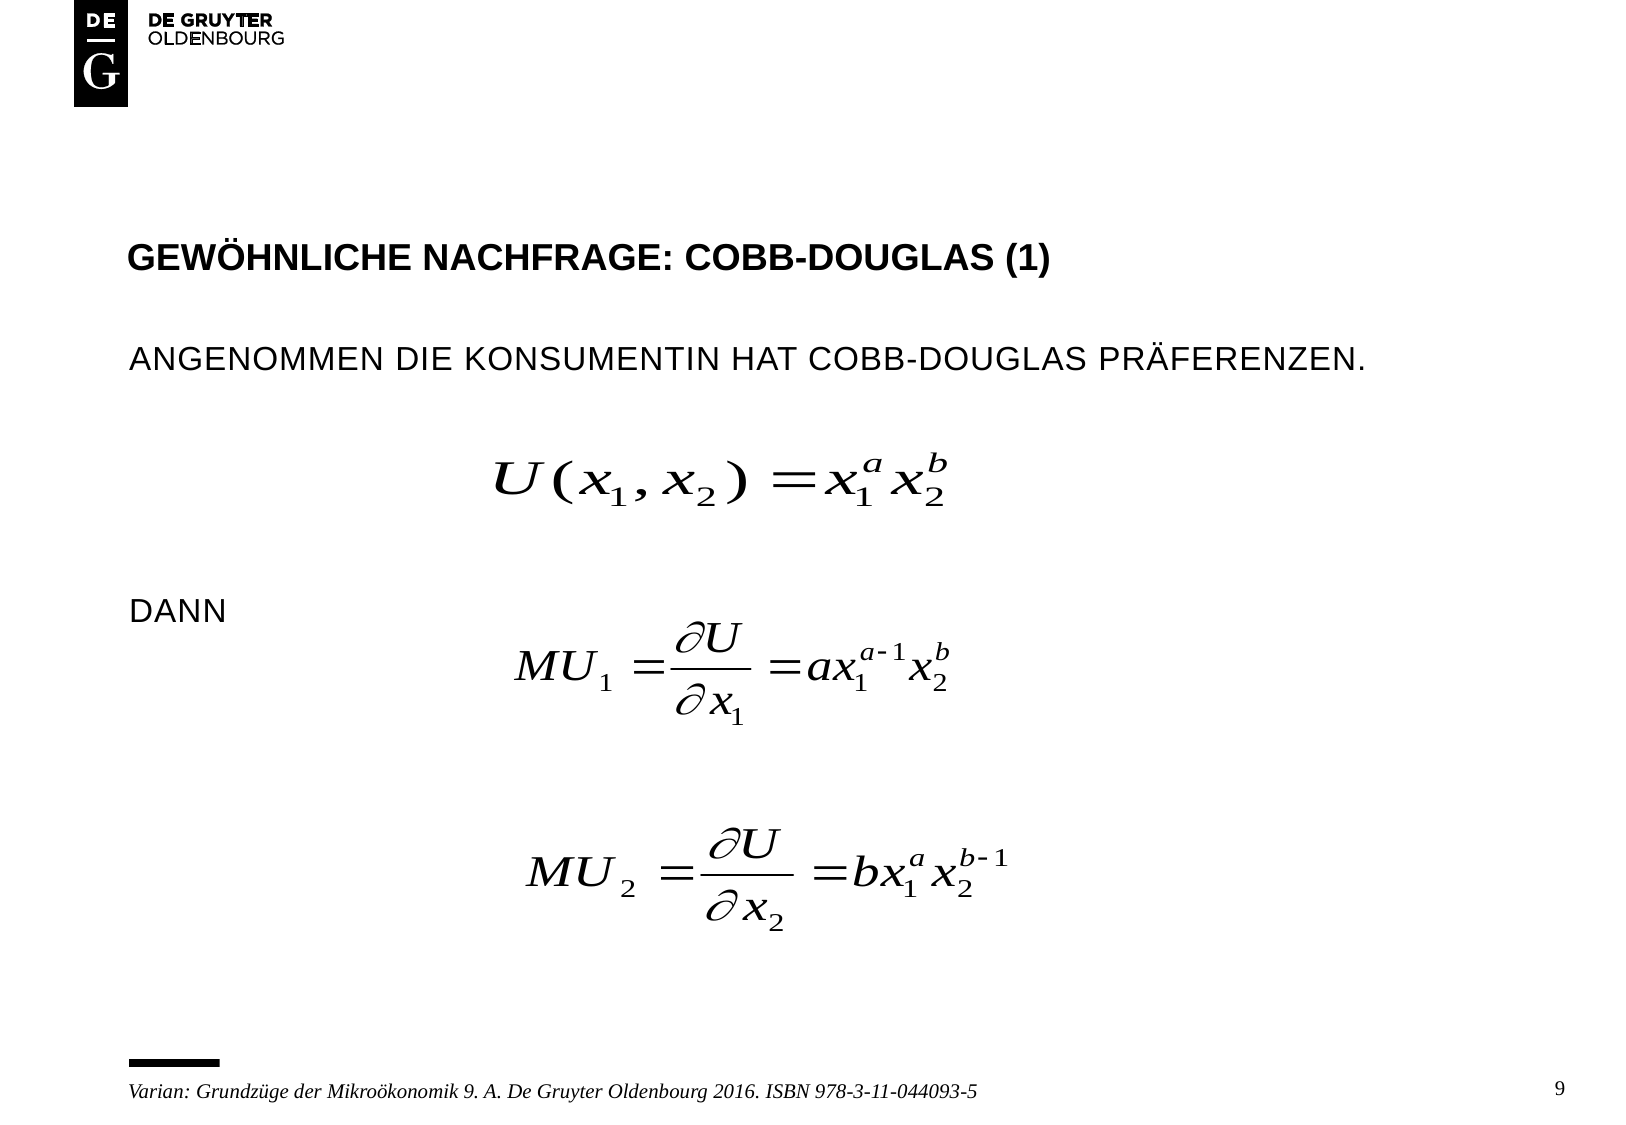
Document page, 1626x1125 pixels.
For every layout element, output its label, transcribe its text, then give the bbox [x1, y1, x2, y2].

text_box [483, 441, 961, 515]
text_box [516, 816, 1015, 939]
title Gewöhnliche Nachfrage: Cobb-Douglas (1) [126, 232, 1554, 298]
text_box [505, 610, 959, 734]
slide_number 9 [1554, 1074, 1614, 1104]
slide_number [128, 1077, 1539, 1108]
list Angenommen die Konsumentin hat Cobb-Douglas Präferenzen. Dann [129, 337, 1556, 1018]
